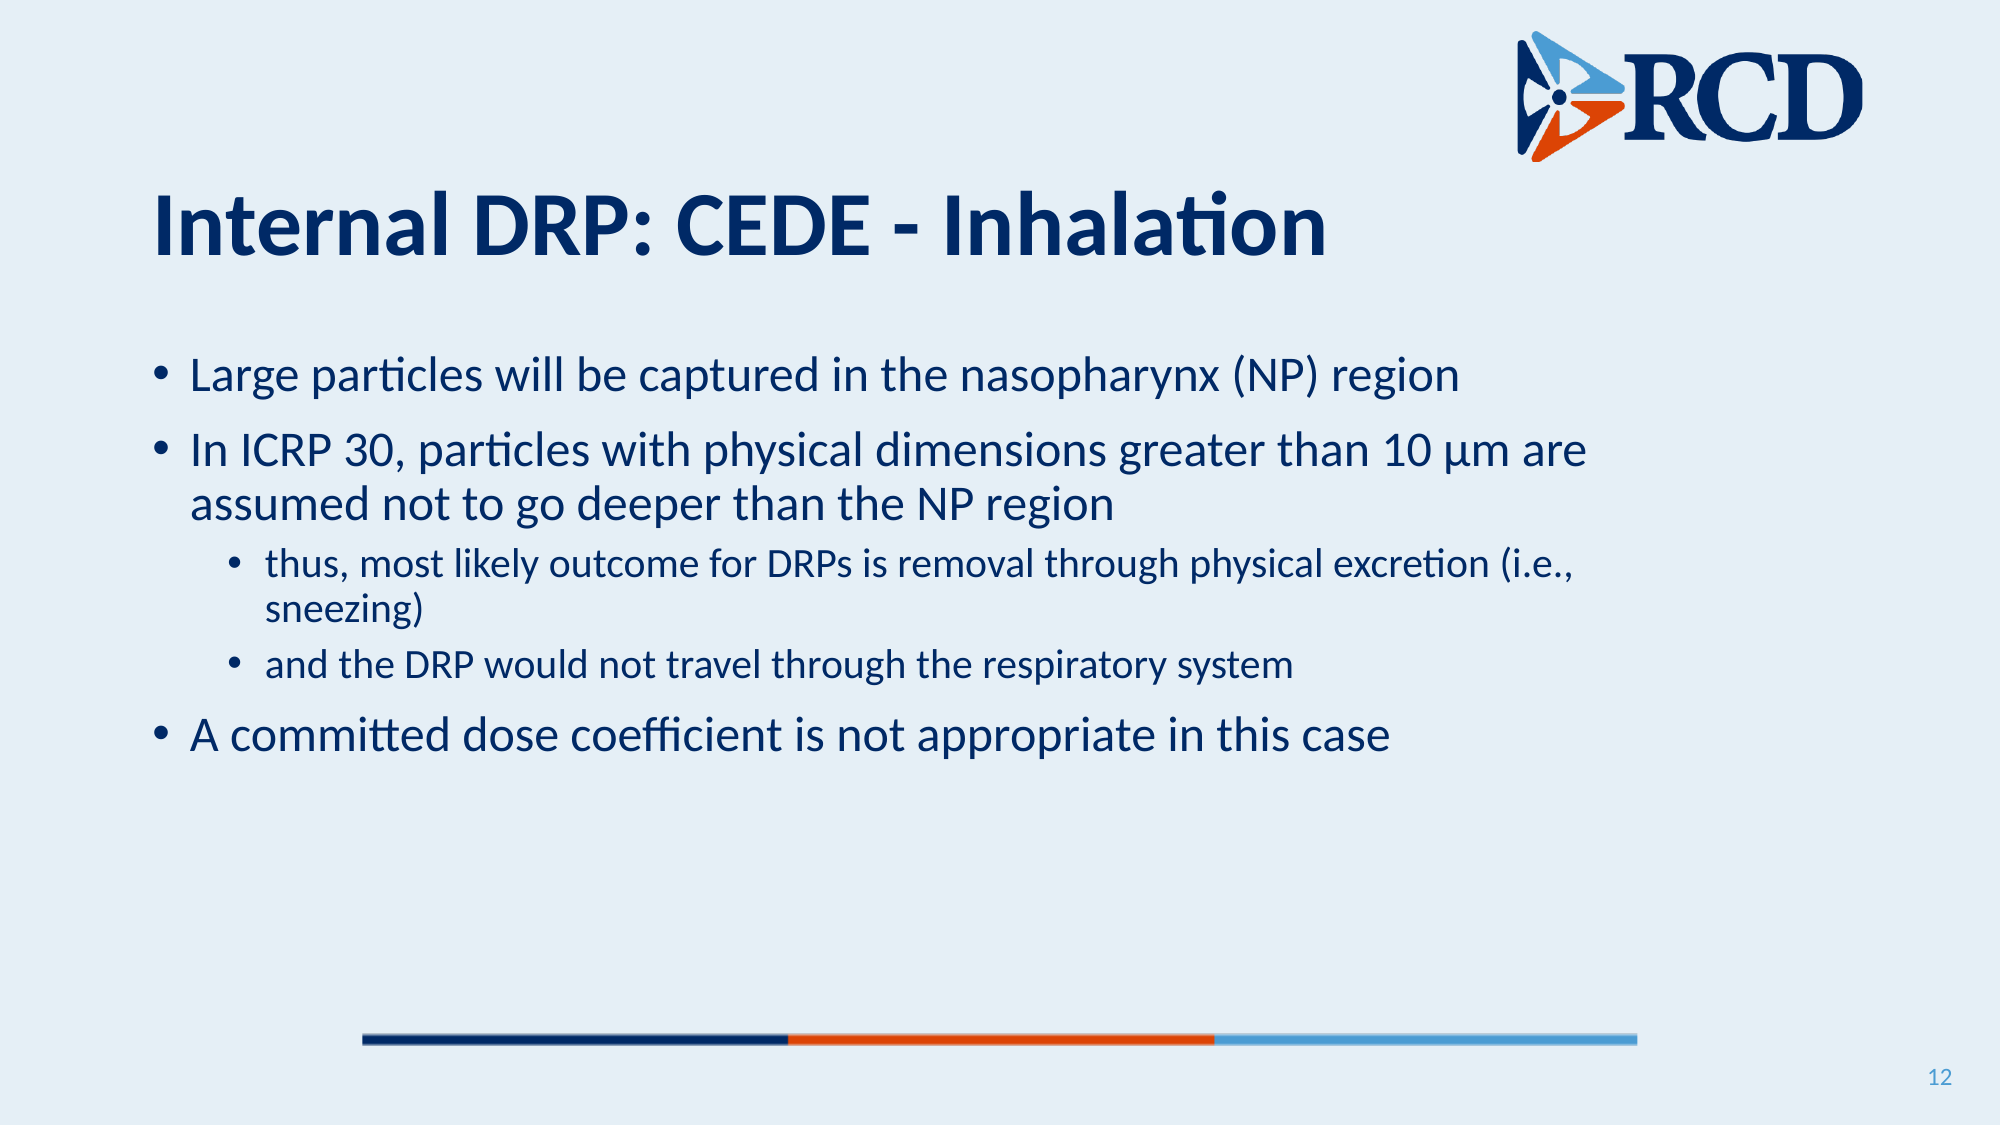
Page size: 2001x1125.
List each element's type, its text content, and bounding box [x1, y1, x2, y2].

text_box Internal DRP: CEDE - Inhalation [137, 143, 1863, 309]
slide_number 12 [1517, 1045, 1968, 1106]
list Large particles will be captured in the nasopharynx (NP) region In ICRP 30, particles with physical dimensions greater than 10 µm are assumed not to go deeper than the NP region thus, most likely outcome for DRPs is removal through physical excretion (i.e., sneezing) and the DRP would not travel through the respiratory system A committed dose coefficient is not appropriate in this case [137, 341, 1733, 971]
